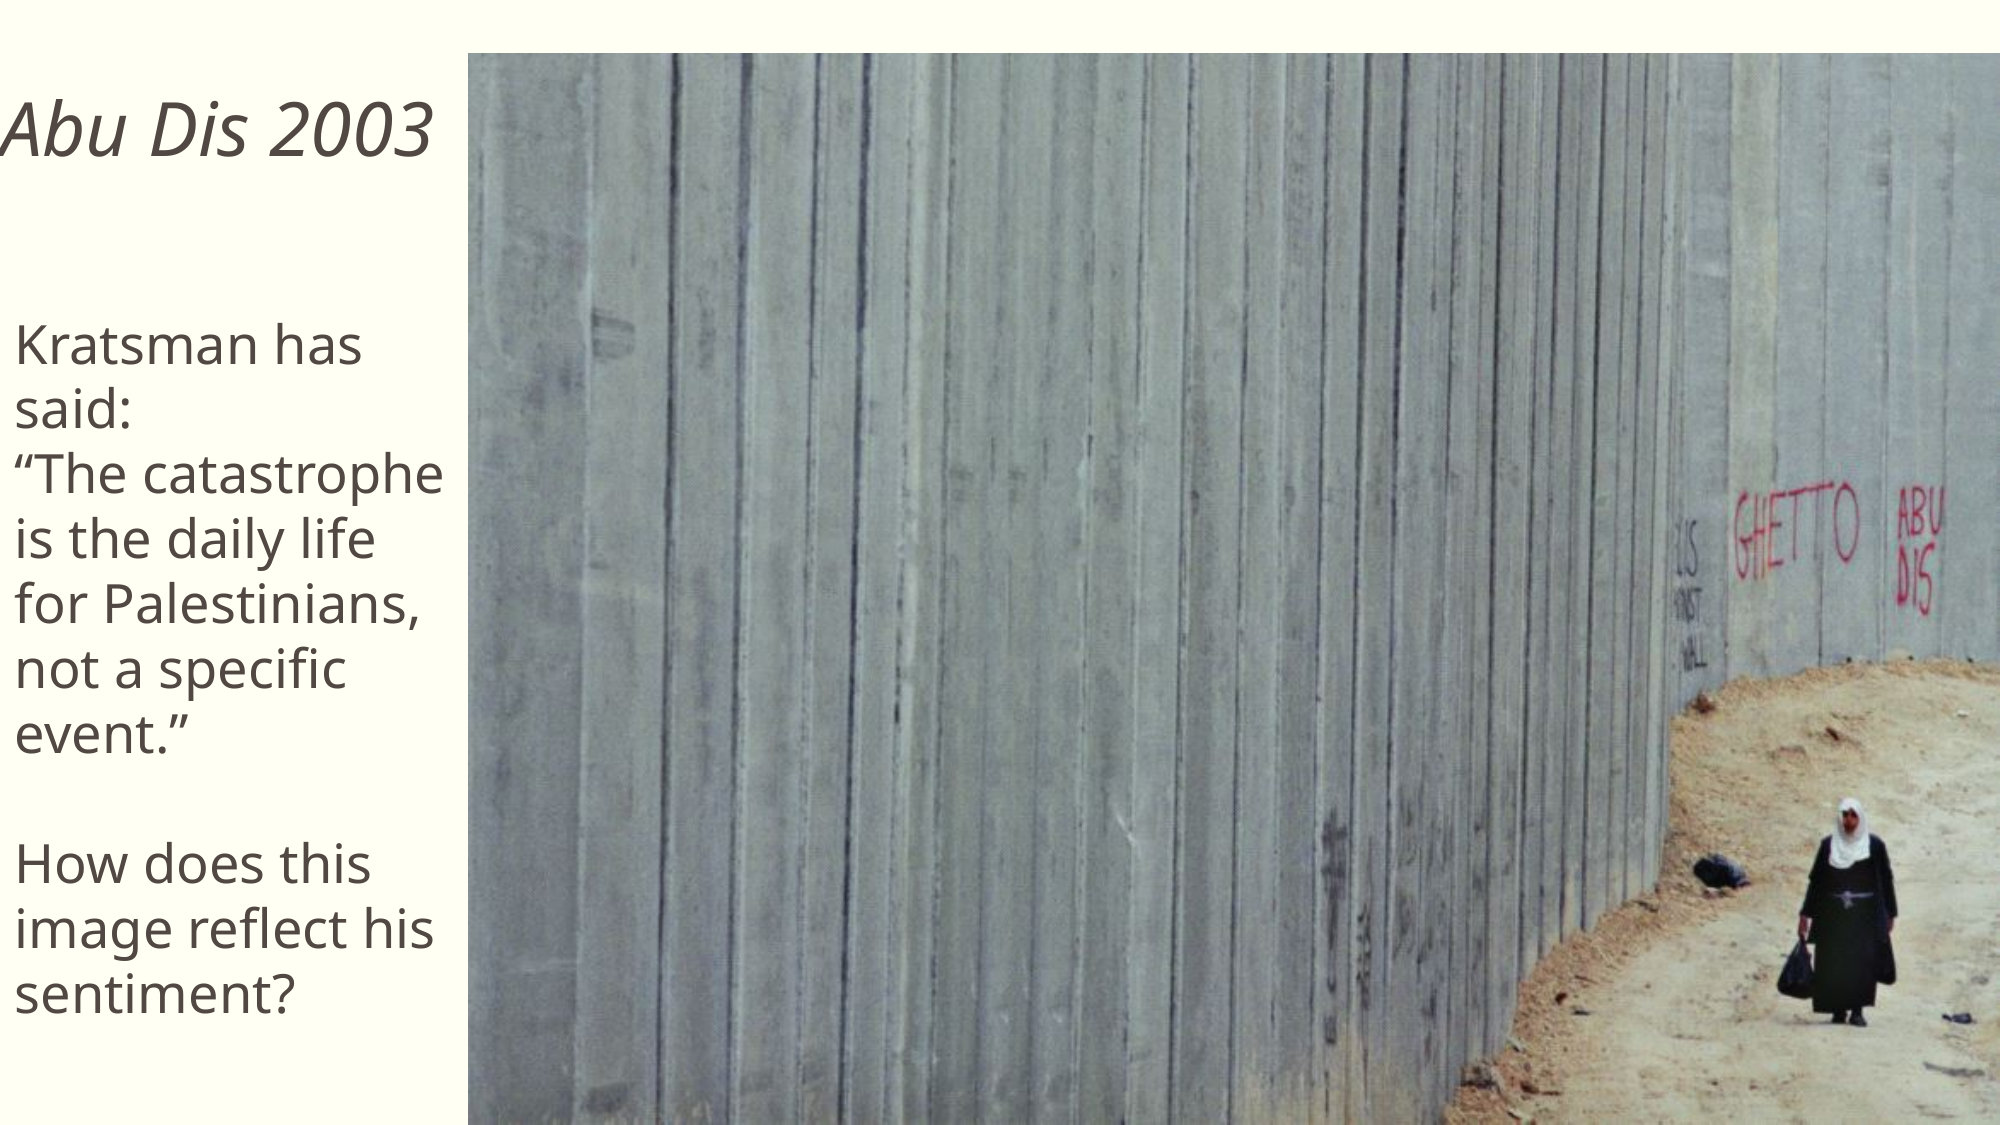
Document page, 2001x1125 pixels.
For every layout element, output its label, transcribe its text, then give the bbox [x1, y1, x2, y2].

title Abu Dis 2003 [0, 0, 1638, 180]
text_box Kratsman has said: “The catastrophe is the daily life for Palestinians, not a specific event.” How does this image reflect his sentiment? [0, 302, 463, 1032]
picture [468, 53, 2000, 1125]
